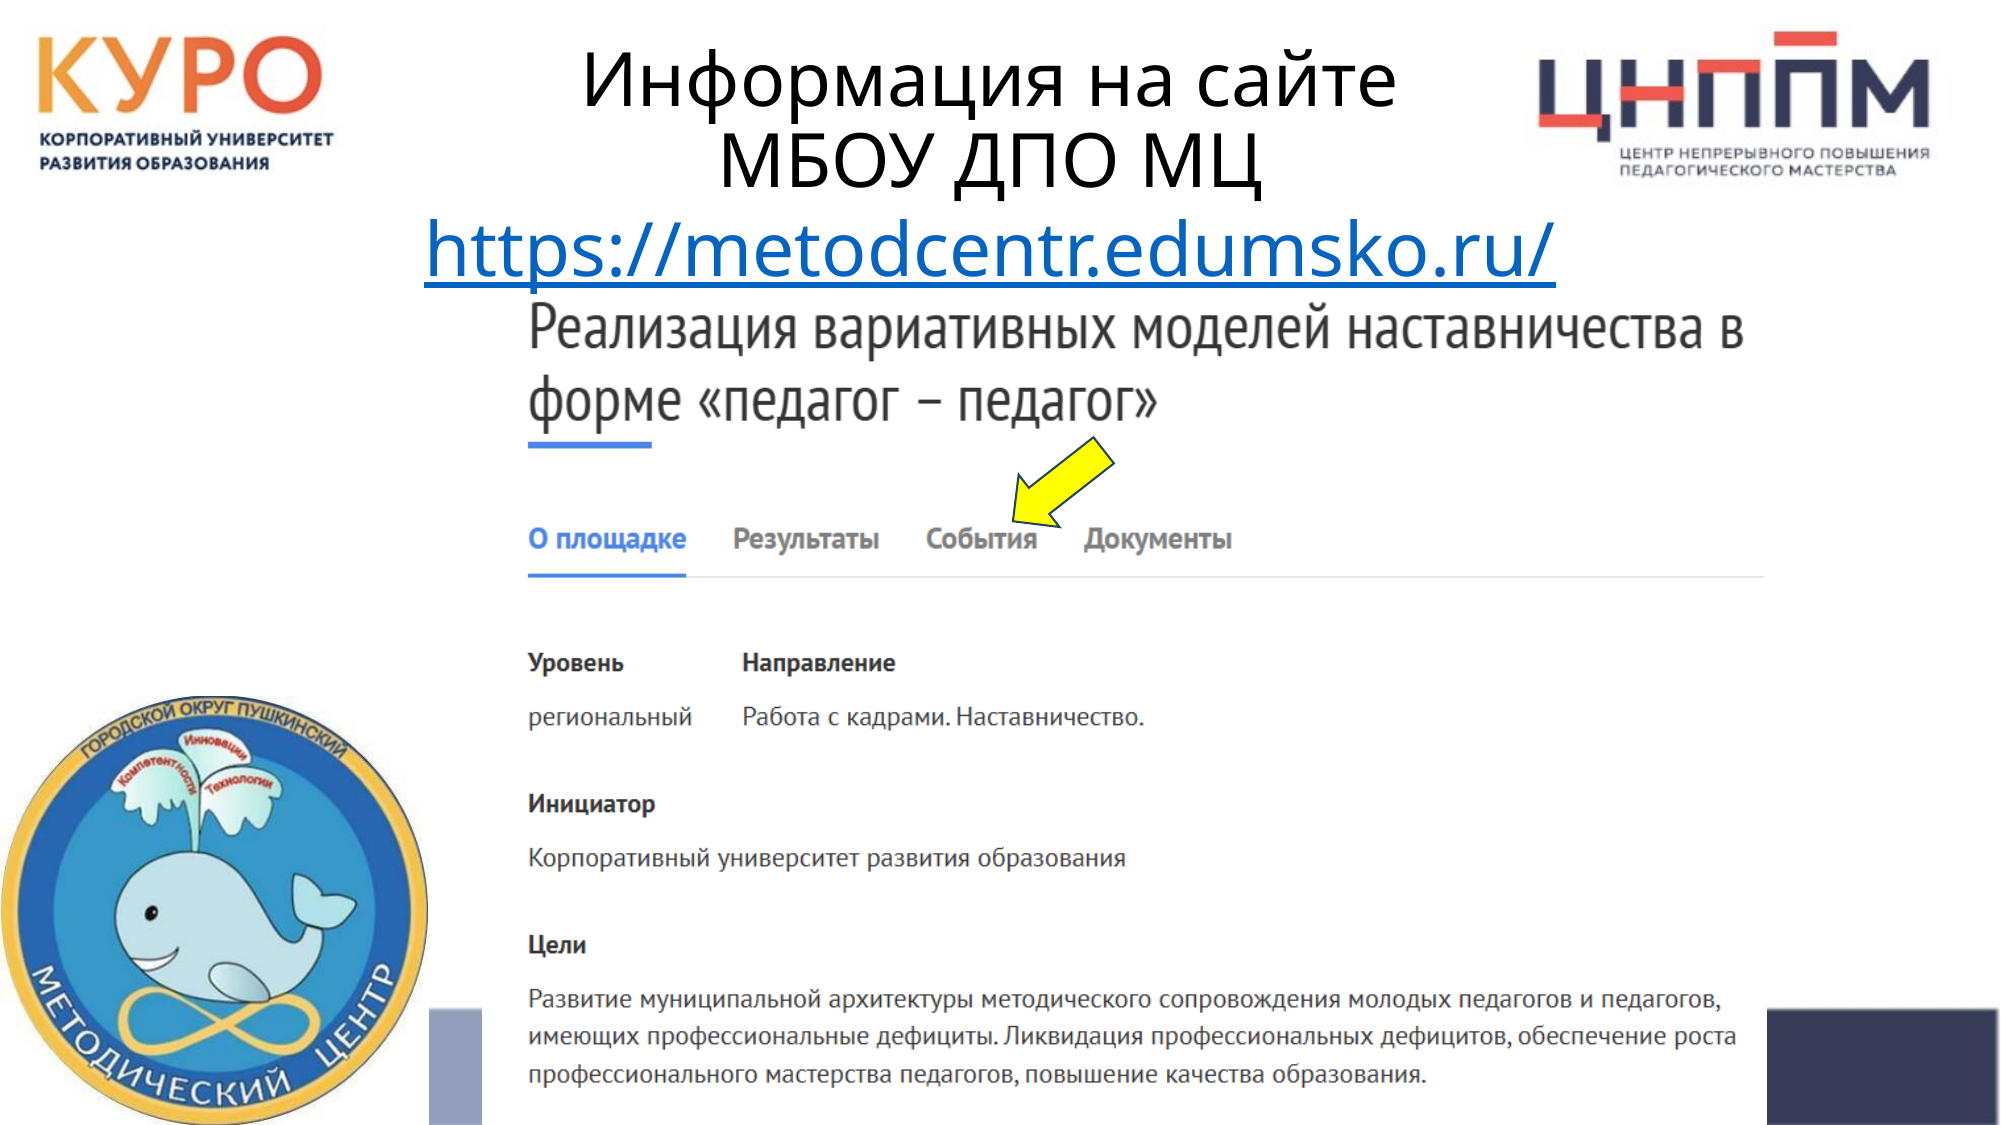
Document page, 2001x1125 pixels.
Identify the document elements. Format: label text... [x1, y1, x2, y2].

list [482, 265, 1767, 1125]
picture [1767, 0, 2001, 1125]
title Информация на сайте МБОУ ДПО МЦ https://metodcentr.edumsko.ru/ [137, 0, 1863, 337]
picture [0, 0, 482, 1125]
